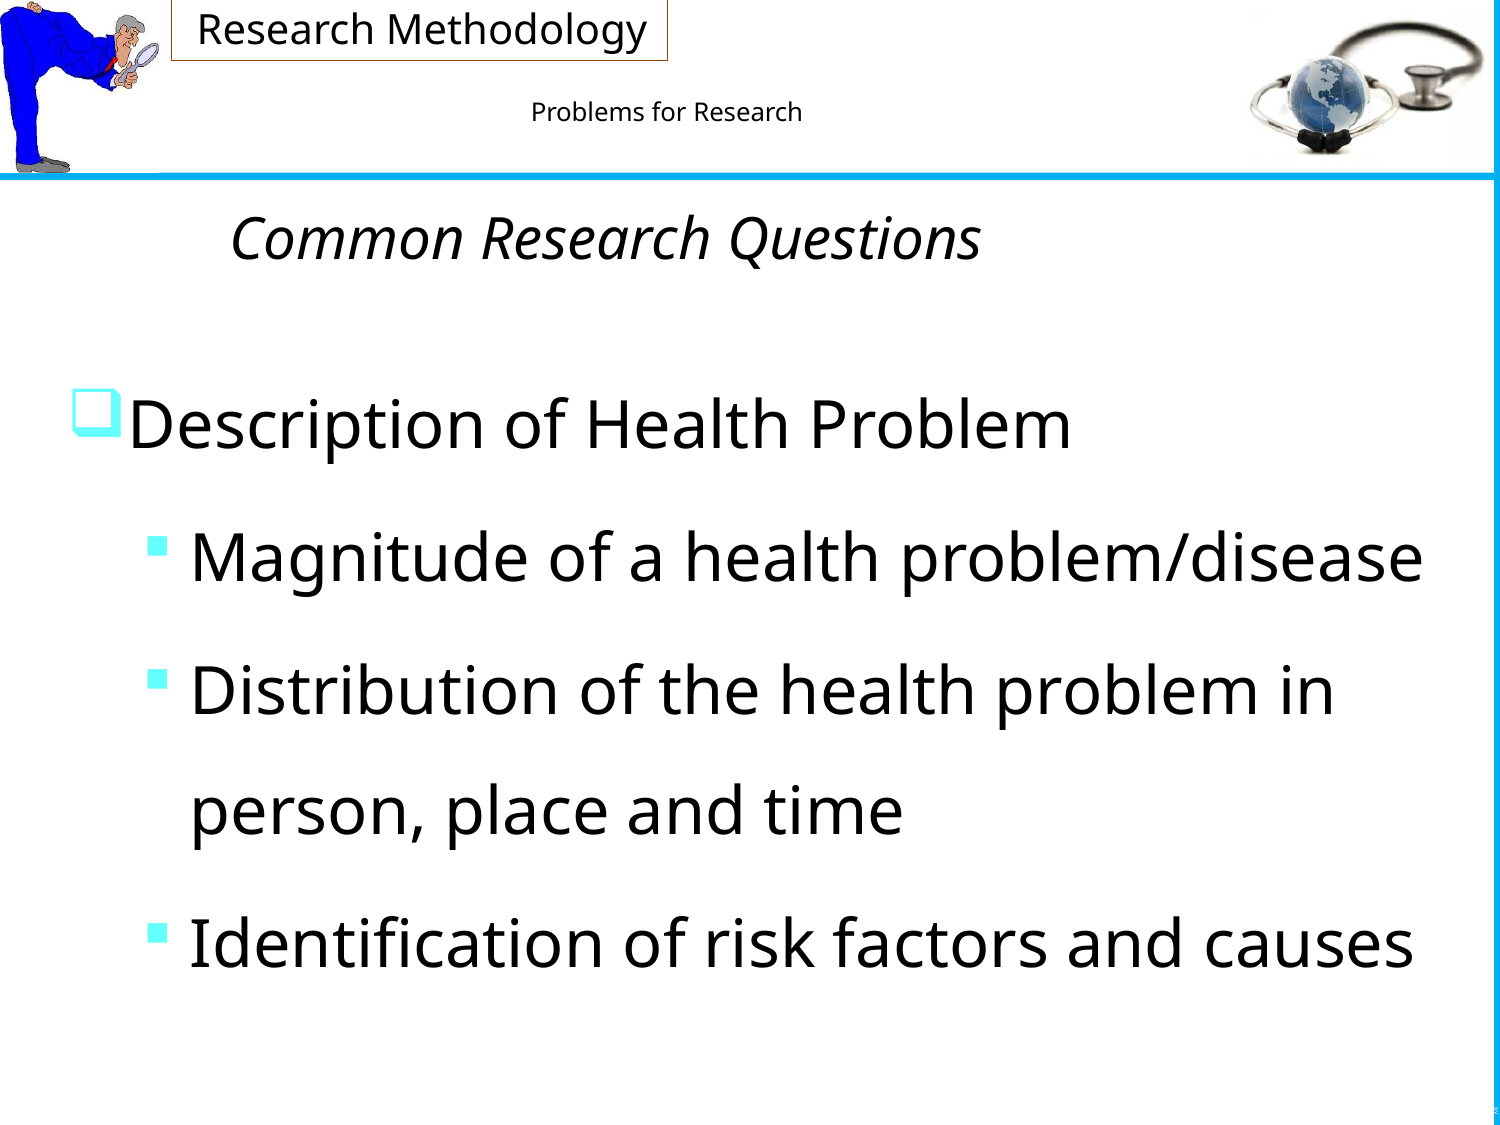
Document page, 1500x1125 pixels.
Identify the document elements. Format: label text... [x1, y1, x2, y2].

title Problems for Research [212, 88, 1122, 169]
text_box Description of Health Problem Magnitude of a health problem/disease Distribution of the health problem in person, place and time Identification of risk factors and causes [53, 334, 1489, 1000]
text_box gy [1204, 172, 1500, 181]
text_box [75, 172, 1204, 232]
picture [1245, 7, 1489, 169]
picture [0, 1, 159, 172]
text_box gy [1494, 181, 1500, 1125]
text_box Common Research Questions [100, 202, 998, 280]
text_box gy [1494, 0, 1500, 172]
text_box Research Methodology [171, 0, 668, 61]
